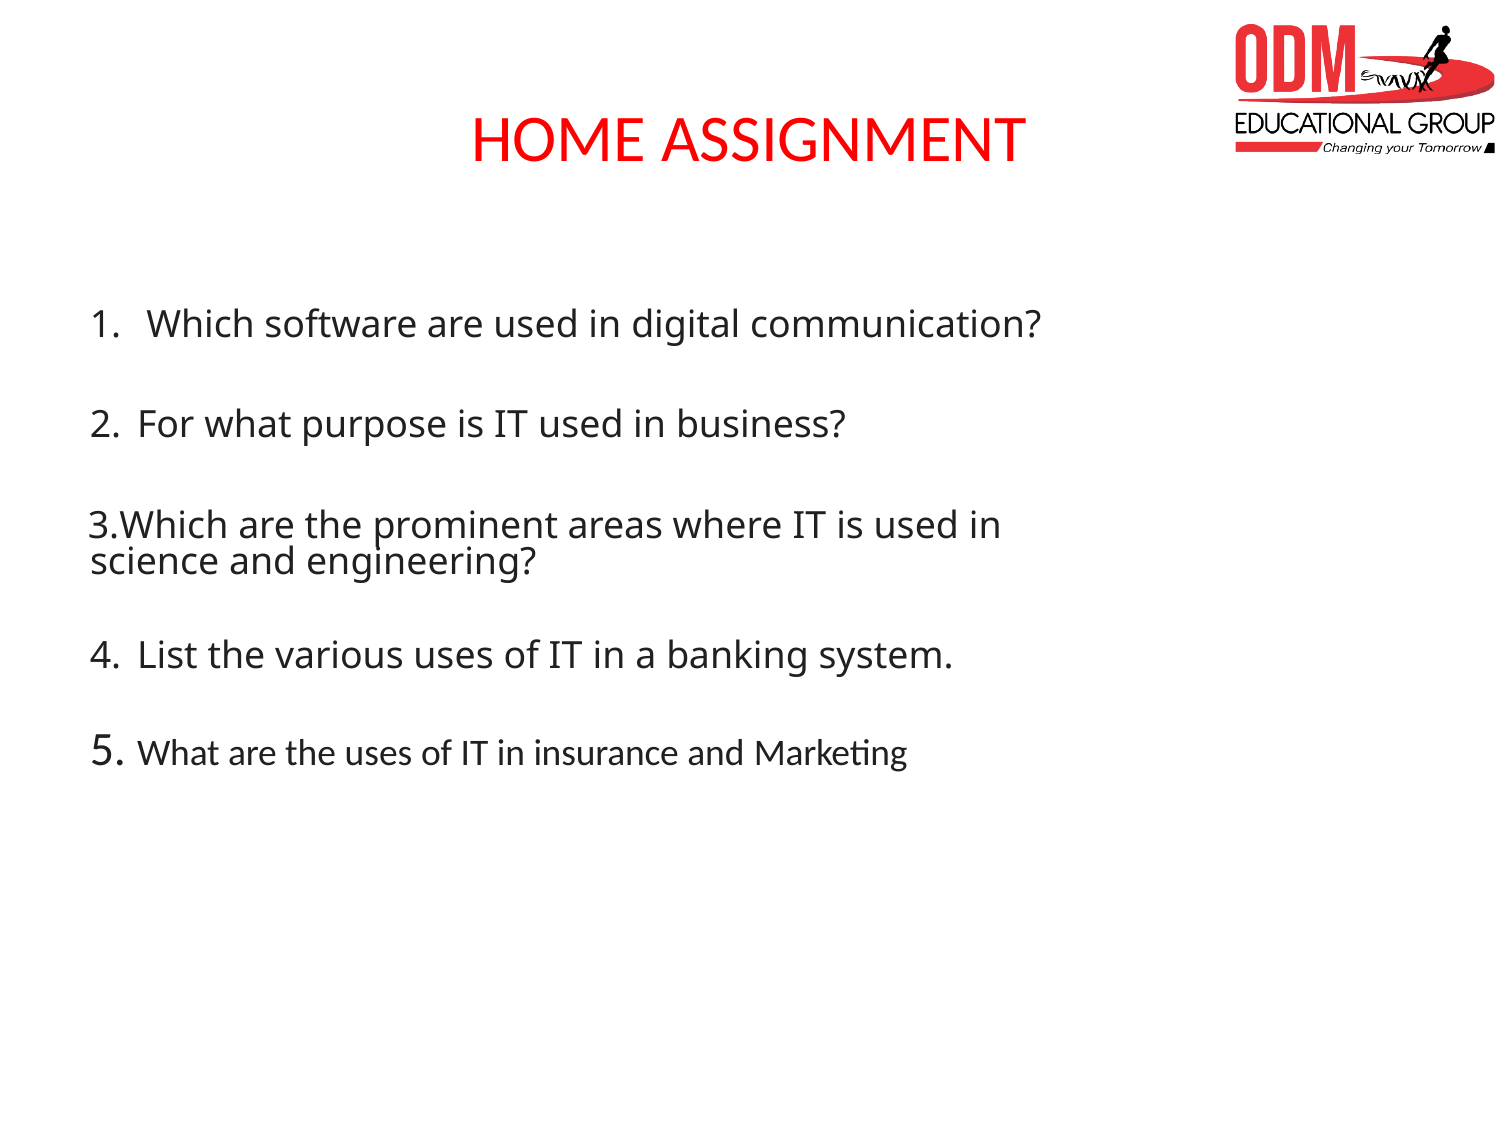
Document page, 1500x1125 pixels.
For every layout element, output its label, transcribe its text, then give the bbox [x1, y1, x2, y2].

text_box [1235, 24, 1495, 154]
title HOME ASSIGNMENT [469, 92, 1031, 283]
text_box Which software are used in digital communication? For what purpose is IT used in business? Which are the prominent areas where IT is used in science and engineering? List the various uses of IT in a banking system. What are the uses of IT in insurance and Marketing [87, 298, 1091, 774]
